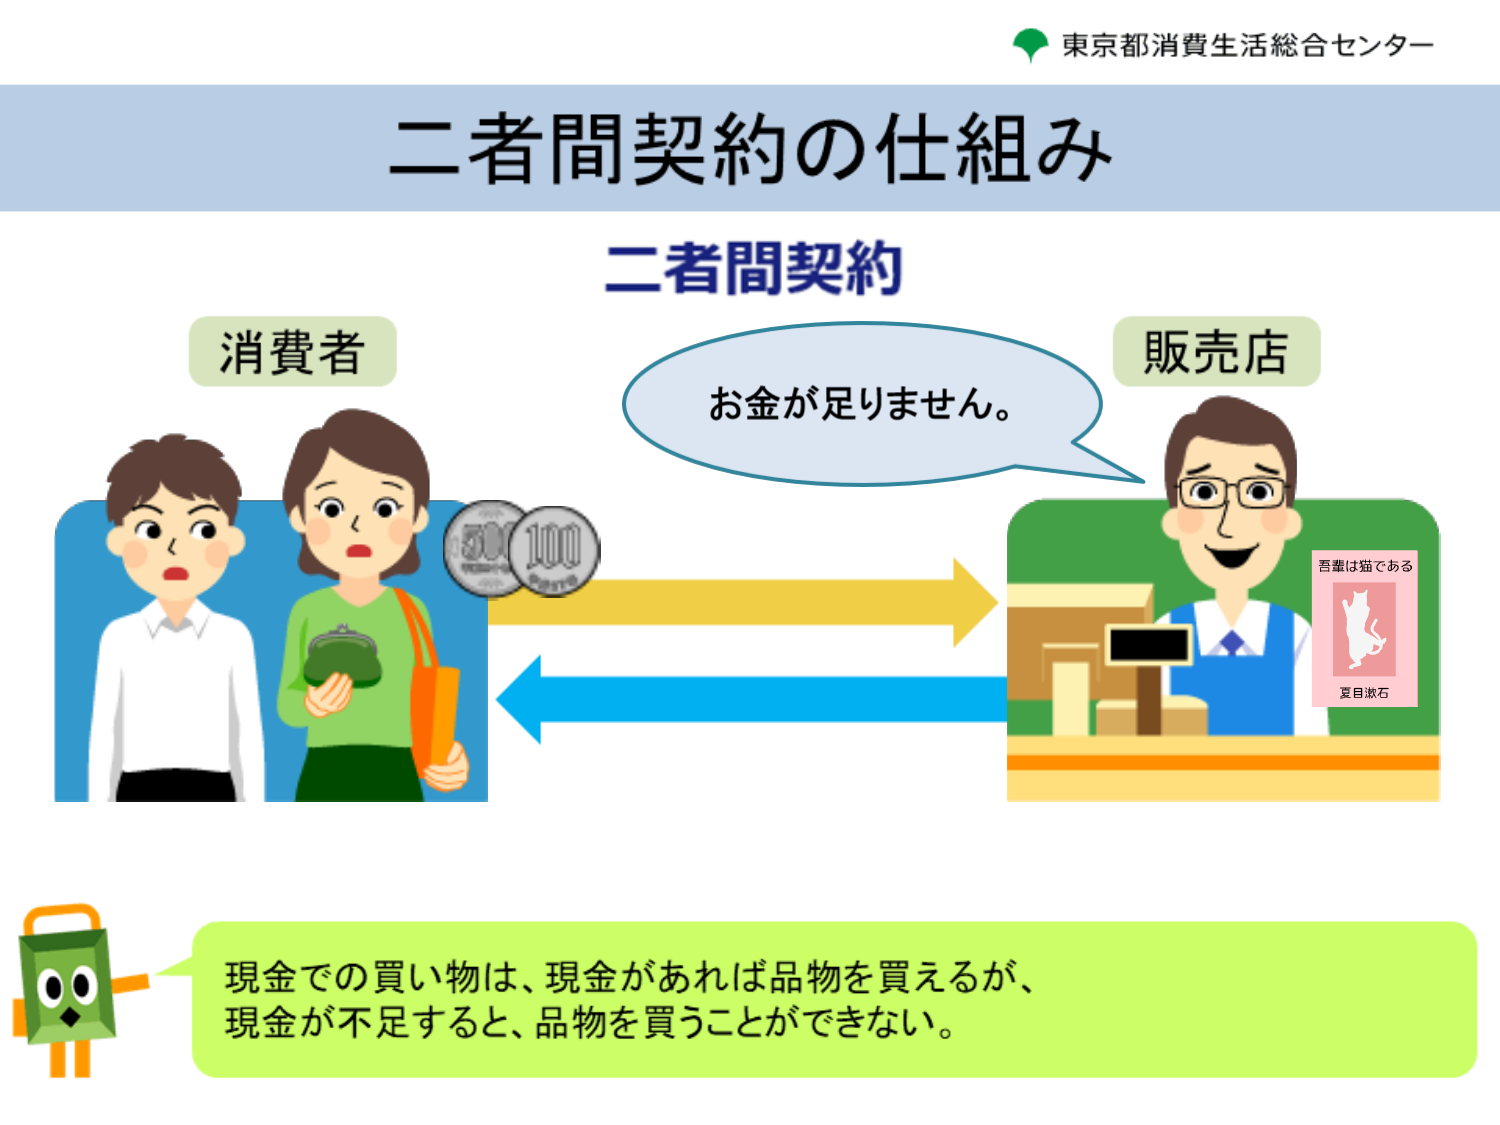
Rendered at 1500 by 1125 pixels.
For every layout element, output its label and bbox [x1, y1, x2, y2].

text_box [443, 500, 601, 601]
picture [0, 0, 1500, 1125]
